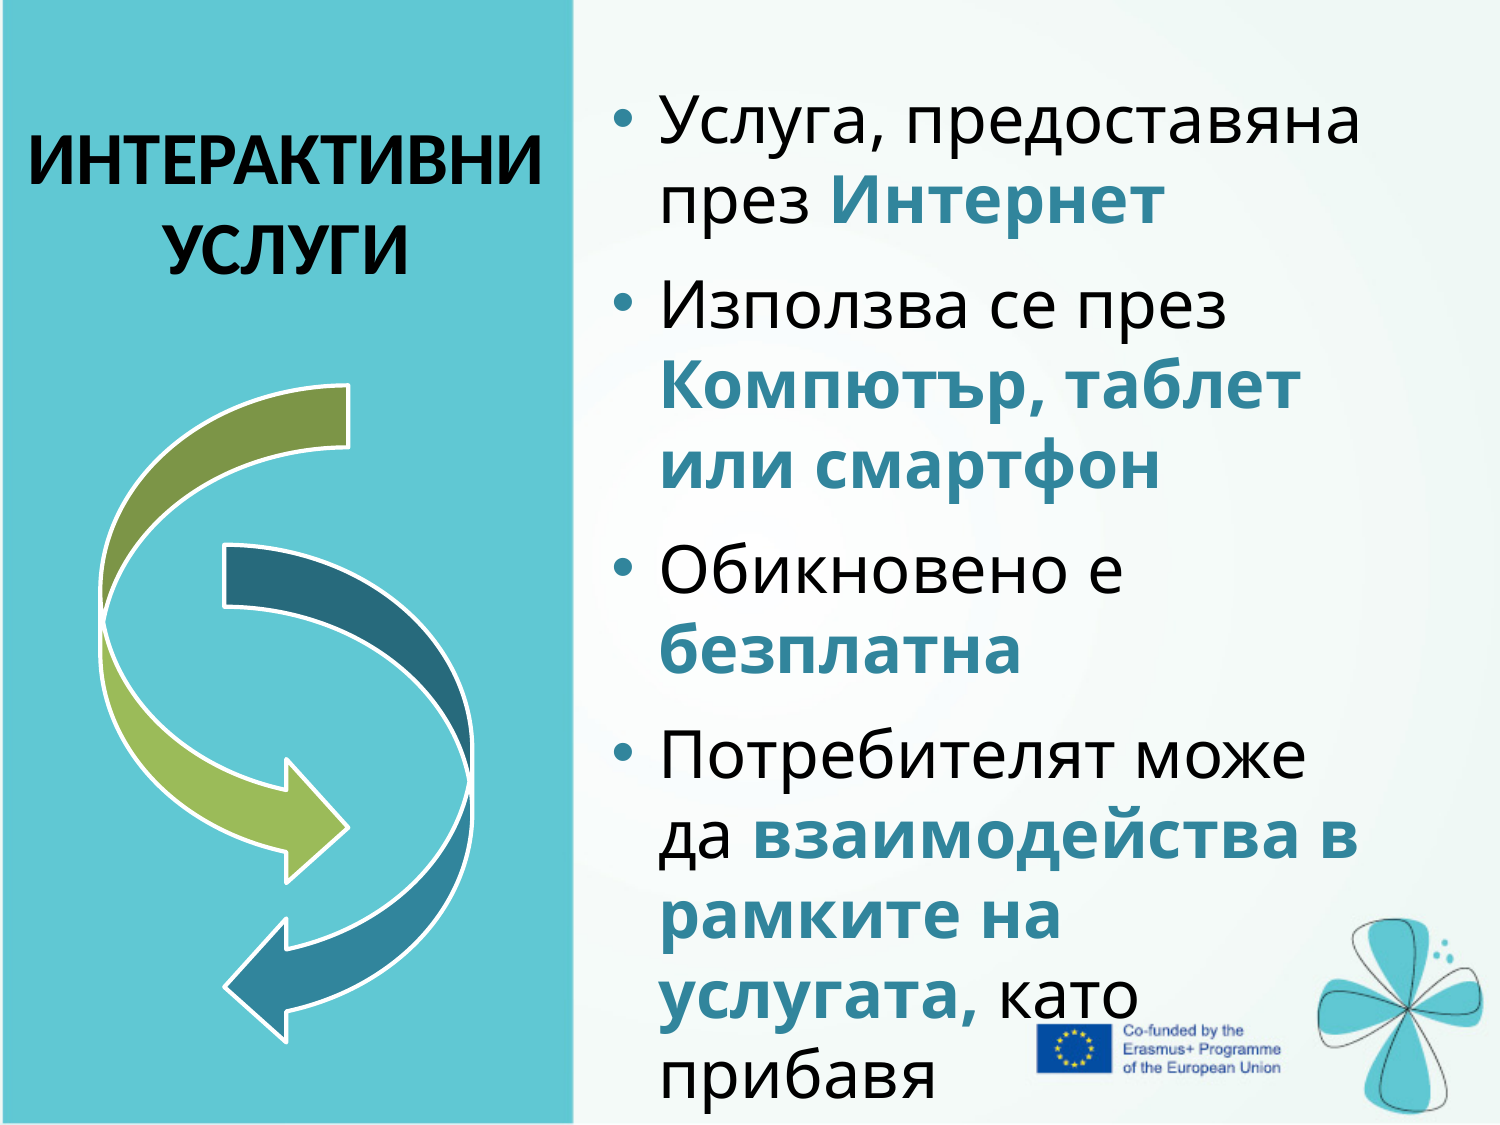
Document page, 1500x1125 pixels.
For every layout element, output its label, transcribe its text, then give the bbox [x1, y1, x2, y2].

picture [0, 0, 1500, 1125]
text_box [98, 383, 351, 885]
text_box Услуга, предоставяна през Интернет Използва се през Компютър, таблет или смартфон Обикновено е безплатна Потребителят може да взаимодейства в рамките на услугата, като прибавя съдържание, дава обратна връзка, тн. [596, 69, 1401, 1125]
text_box [222, 542, 475, 1045]
text_box ИНТЕРАКТИВНИ УСЛУГИ [0, 101, 573, 297]
